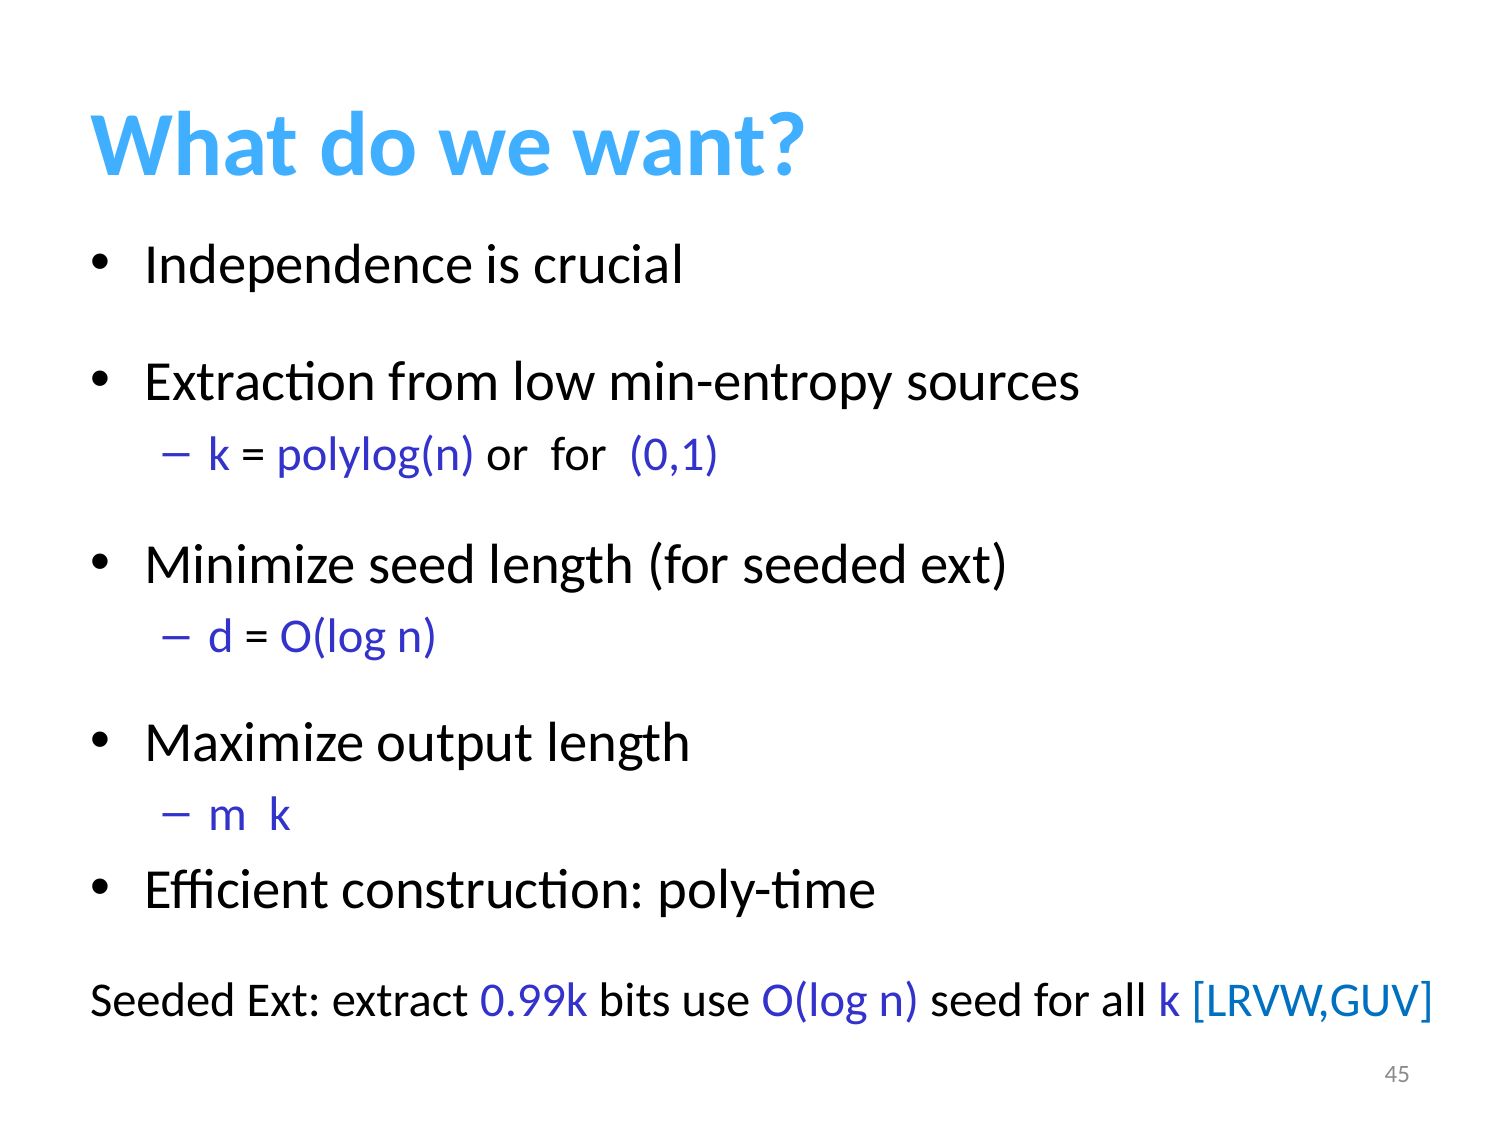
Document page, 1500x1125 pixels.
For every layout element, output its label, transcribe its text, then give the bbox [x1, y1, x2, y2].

slide_number 45 [1074, 1042, 1425, 1103]
title What do we want? [75, 45, 1425, 233]
